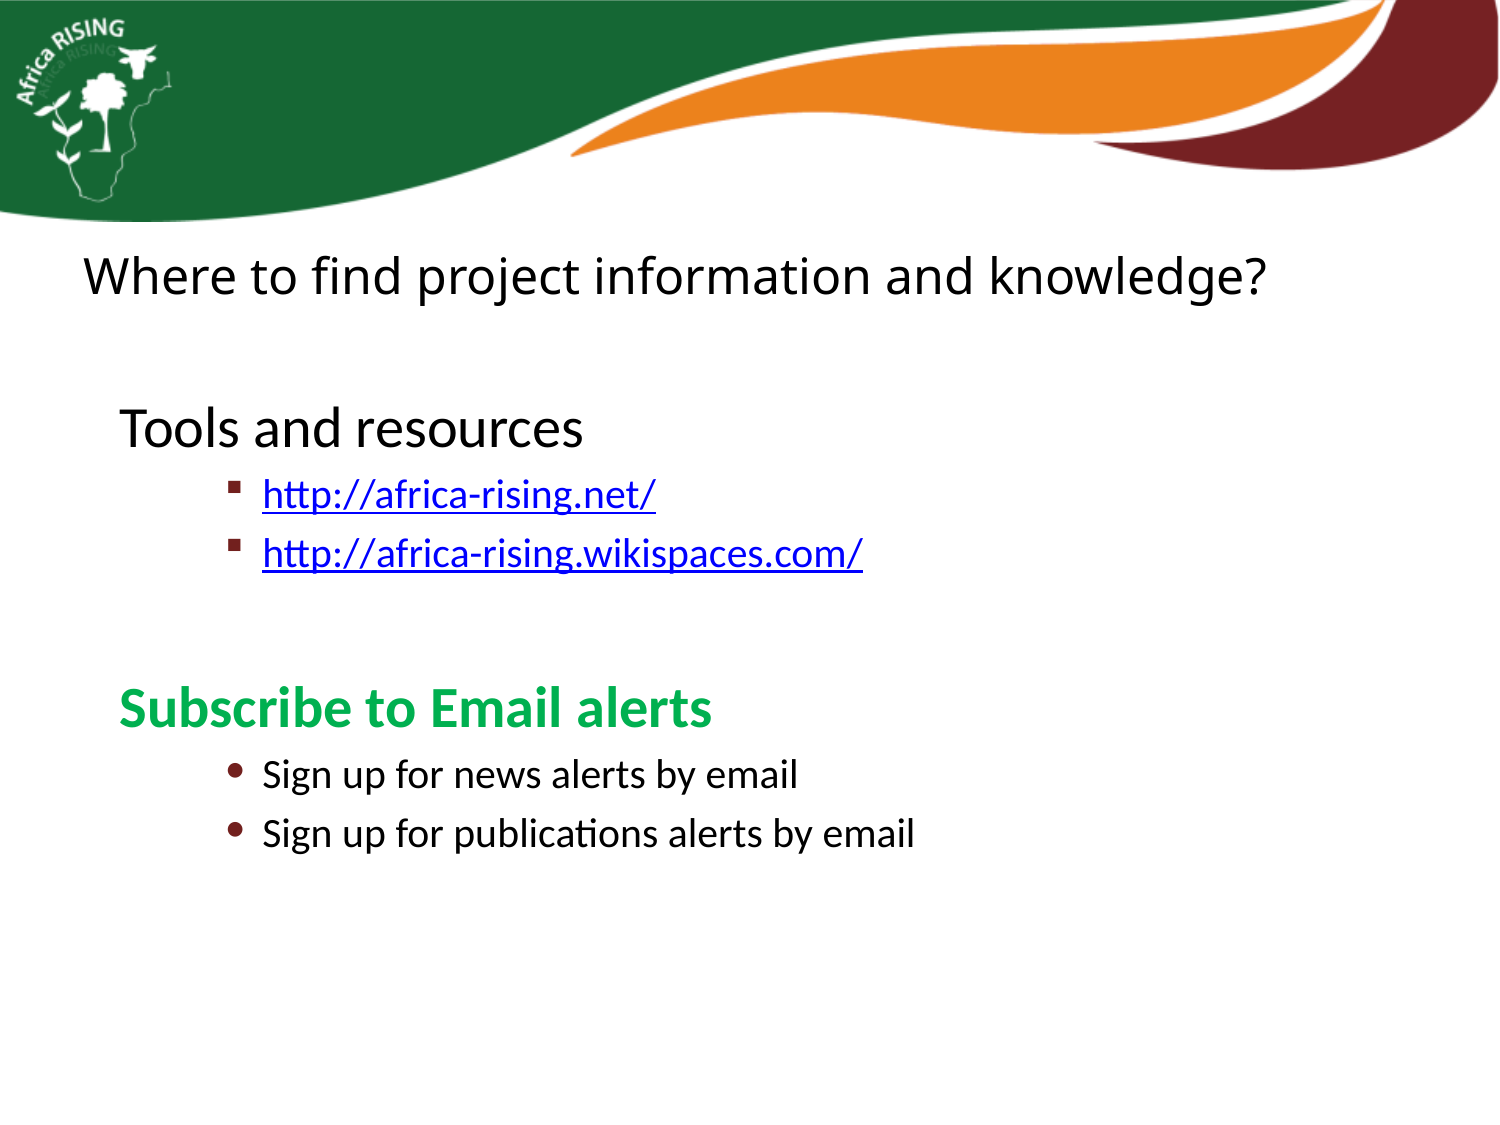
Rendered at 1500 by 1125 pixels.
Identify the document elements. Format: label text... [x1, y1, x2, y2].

text_box Tools and resources http://africa-rising.net/ http://africa-rising.wikispaces.com/ Subscribe to Email alerts Sign up for news alerts by email Sign up for publications alerts by email [37, 299, 1313, 963]
list Where to find project information and knowledge? [50, 237, 1425, 350]
picture [0, 0, 1499, 222]
